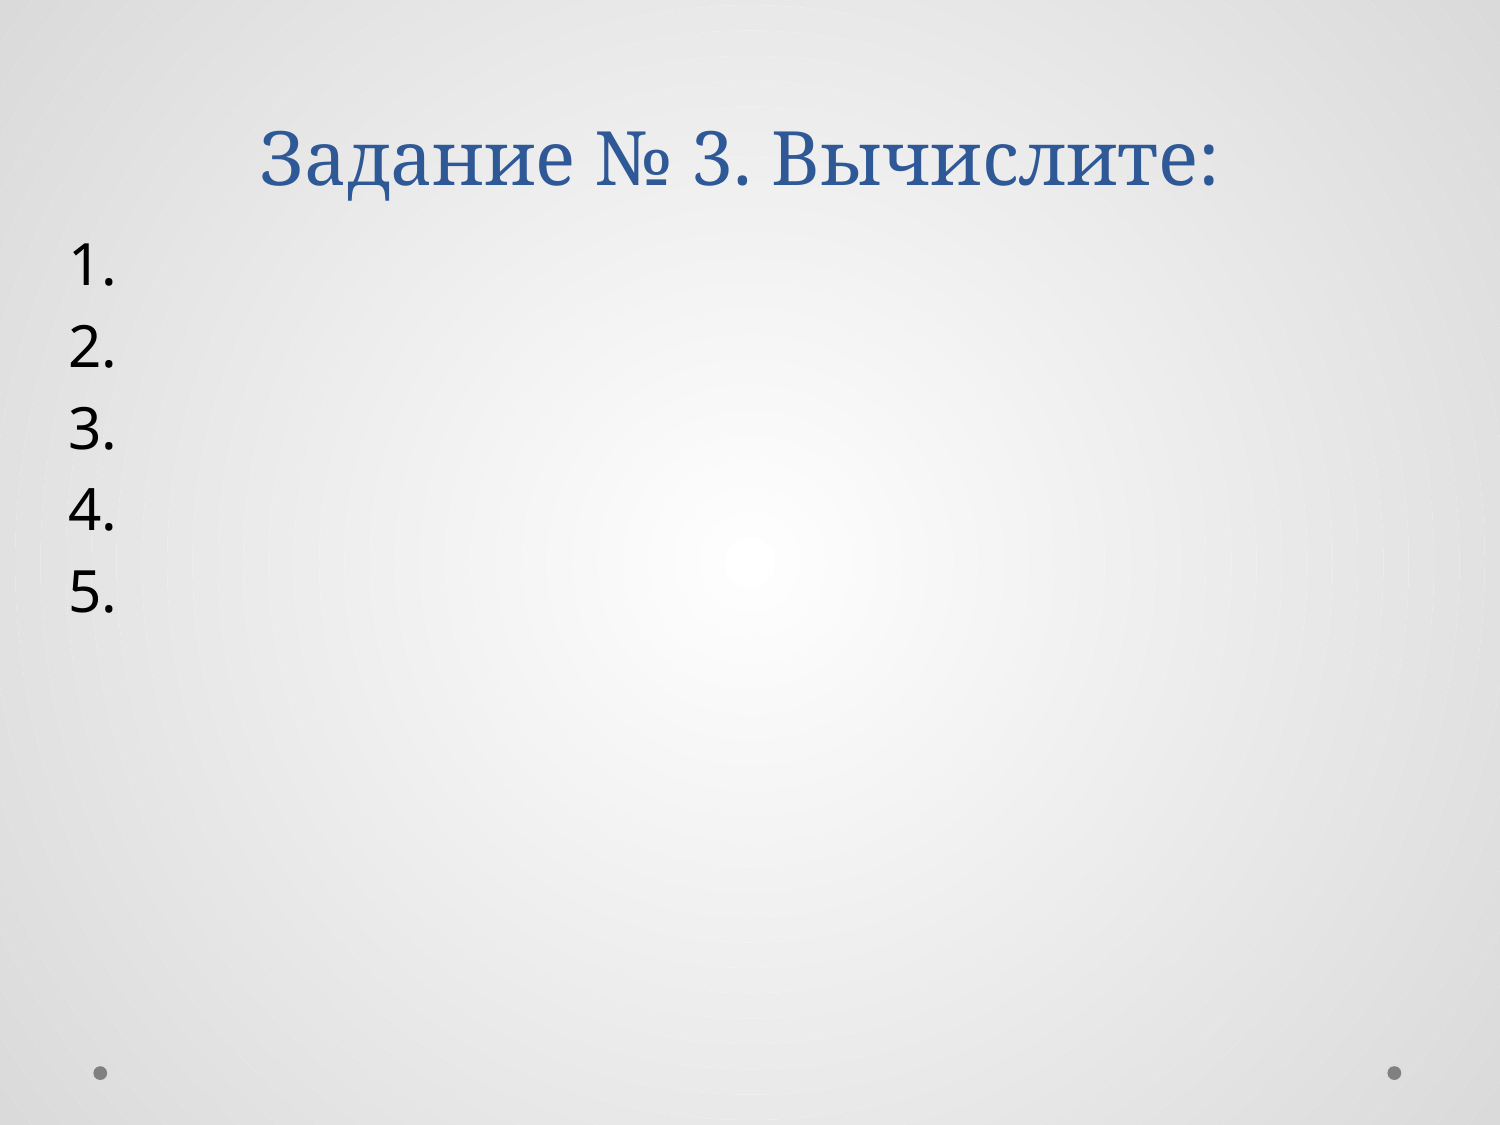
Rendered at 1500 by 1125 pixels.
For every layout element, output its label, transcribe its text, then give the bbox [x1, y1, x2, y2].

title Задание № 3. Вычислите: [75, 19, 1425, 209]
